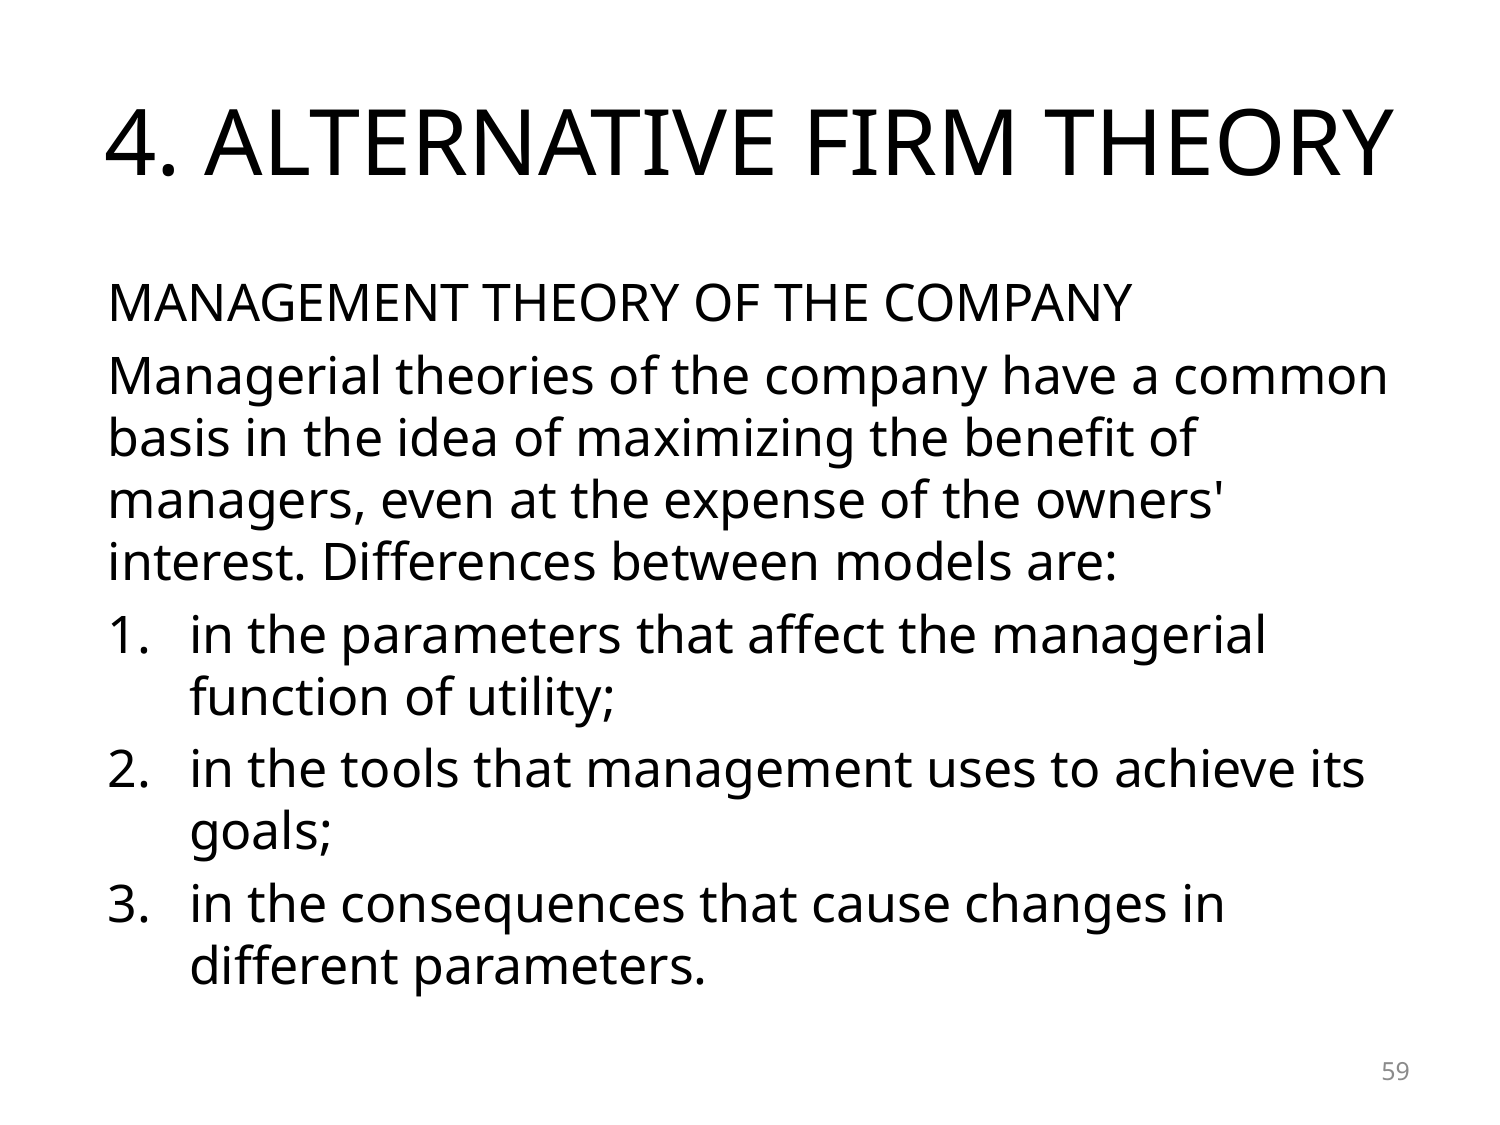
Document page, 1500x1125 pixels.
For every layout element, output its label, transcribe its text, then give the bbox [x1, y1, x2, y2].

slide_number 59 [1074, 1042, 1425, 1103]
list MANAGEMENT THEORY OF THE COMPANY Managerial theories of the company have a common basis in the idea of maximizing the benefit of managers, even at the expense of the owners' interest. Differences between models are: in the parameters that affect the managerial function of utility; in the tools that management uses to achieve its goals; in the consequences that cause changes in different parameters. [75, 262, 1425, 1005]
title 4. ALTERNATIVE FIRM THEORY [75, 45, 1425, 233]
